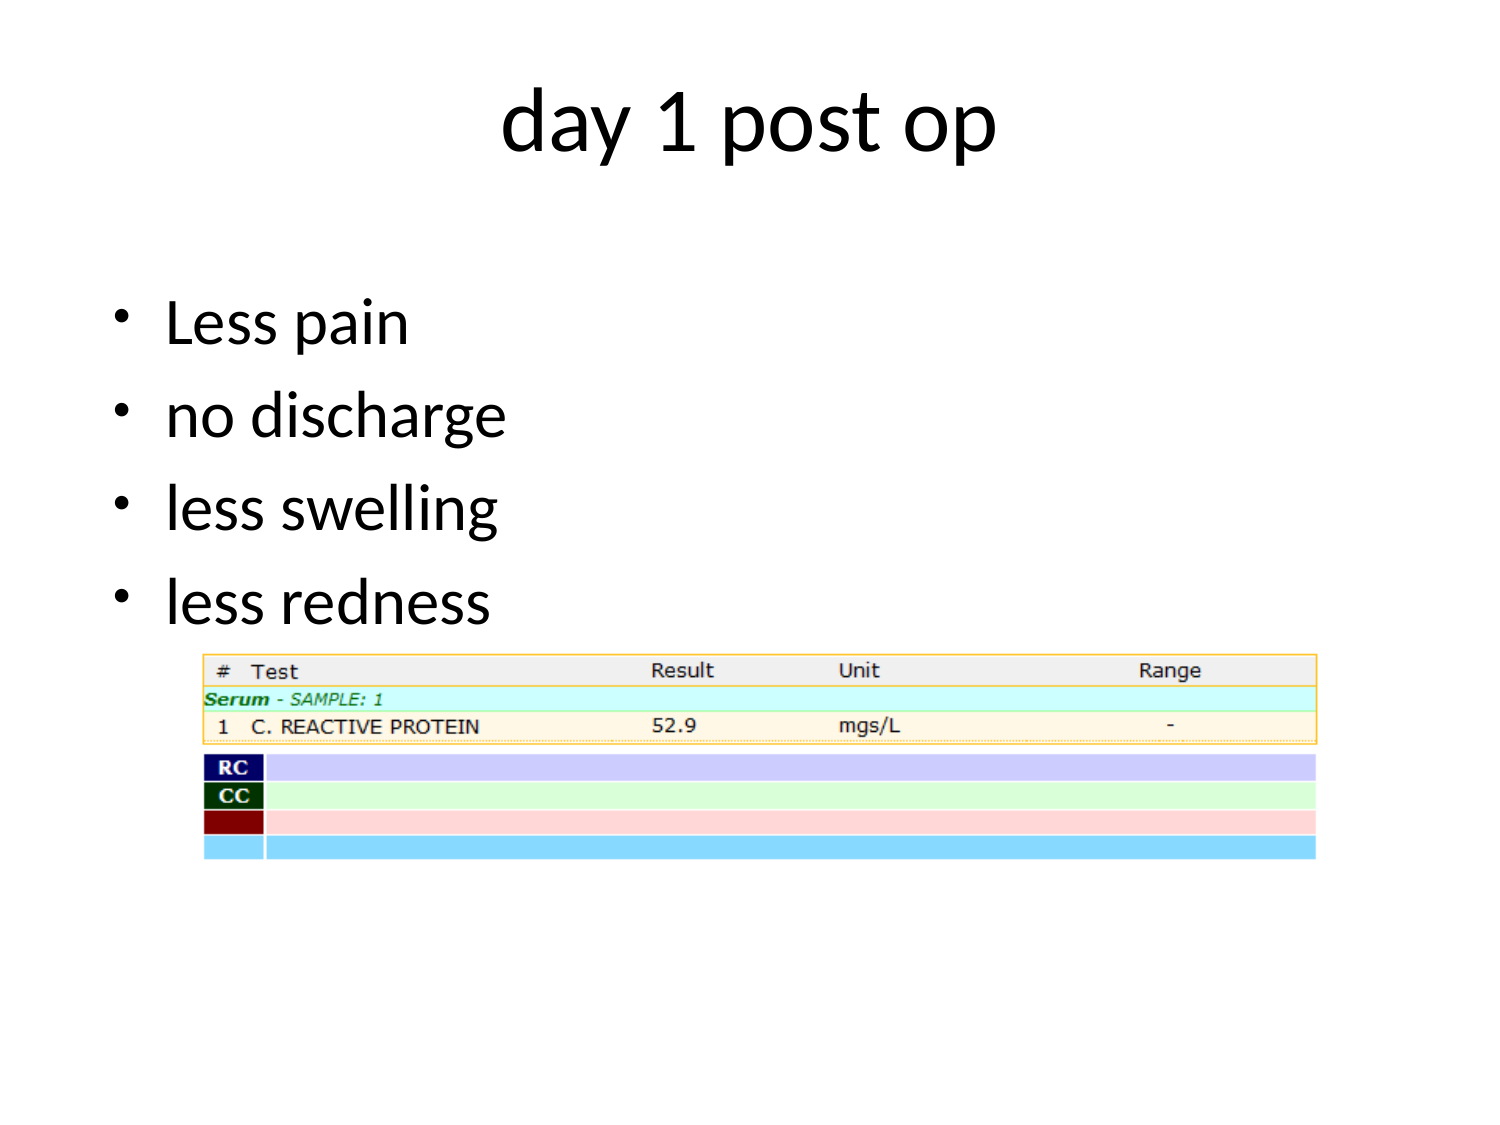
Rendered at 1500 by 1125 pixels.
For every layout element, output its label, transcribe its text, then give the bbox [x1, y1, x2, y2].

text_box [195, 651, 1338, 988]
title day 1 post op [75, 45, 1425, 233]
list Less pain no discharge less swelling less redness [75, 262, 1425, 1005]
